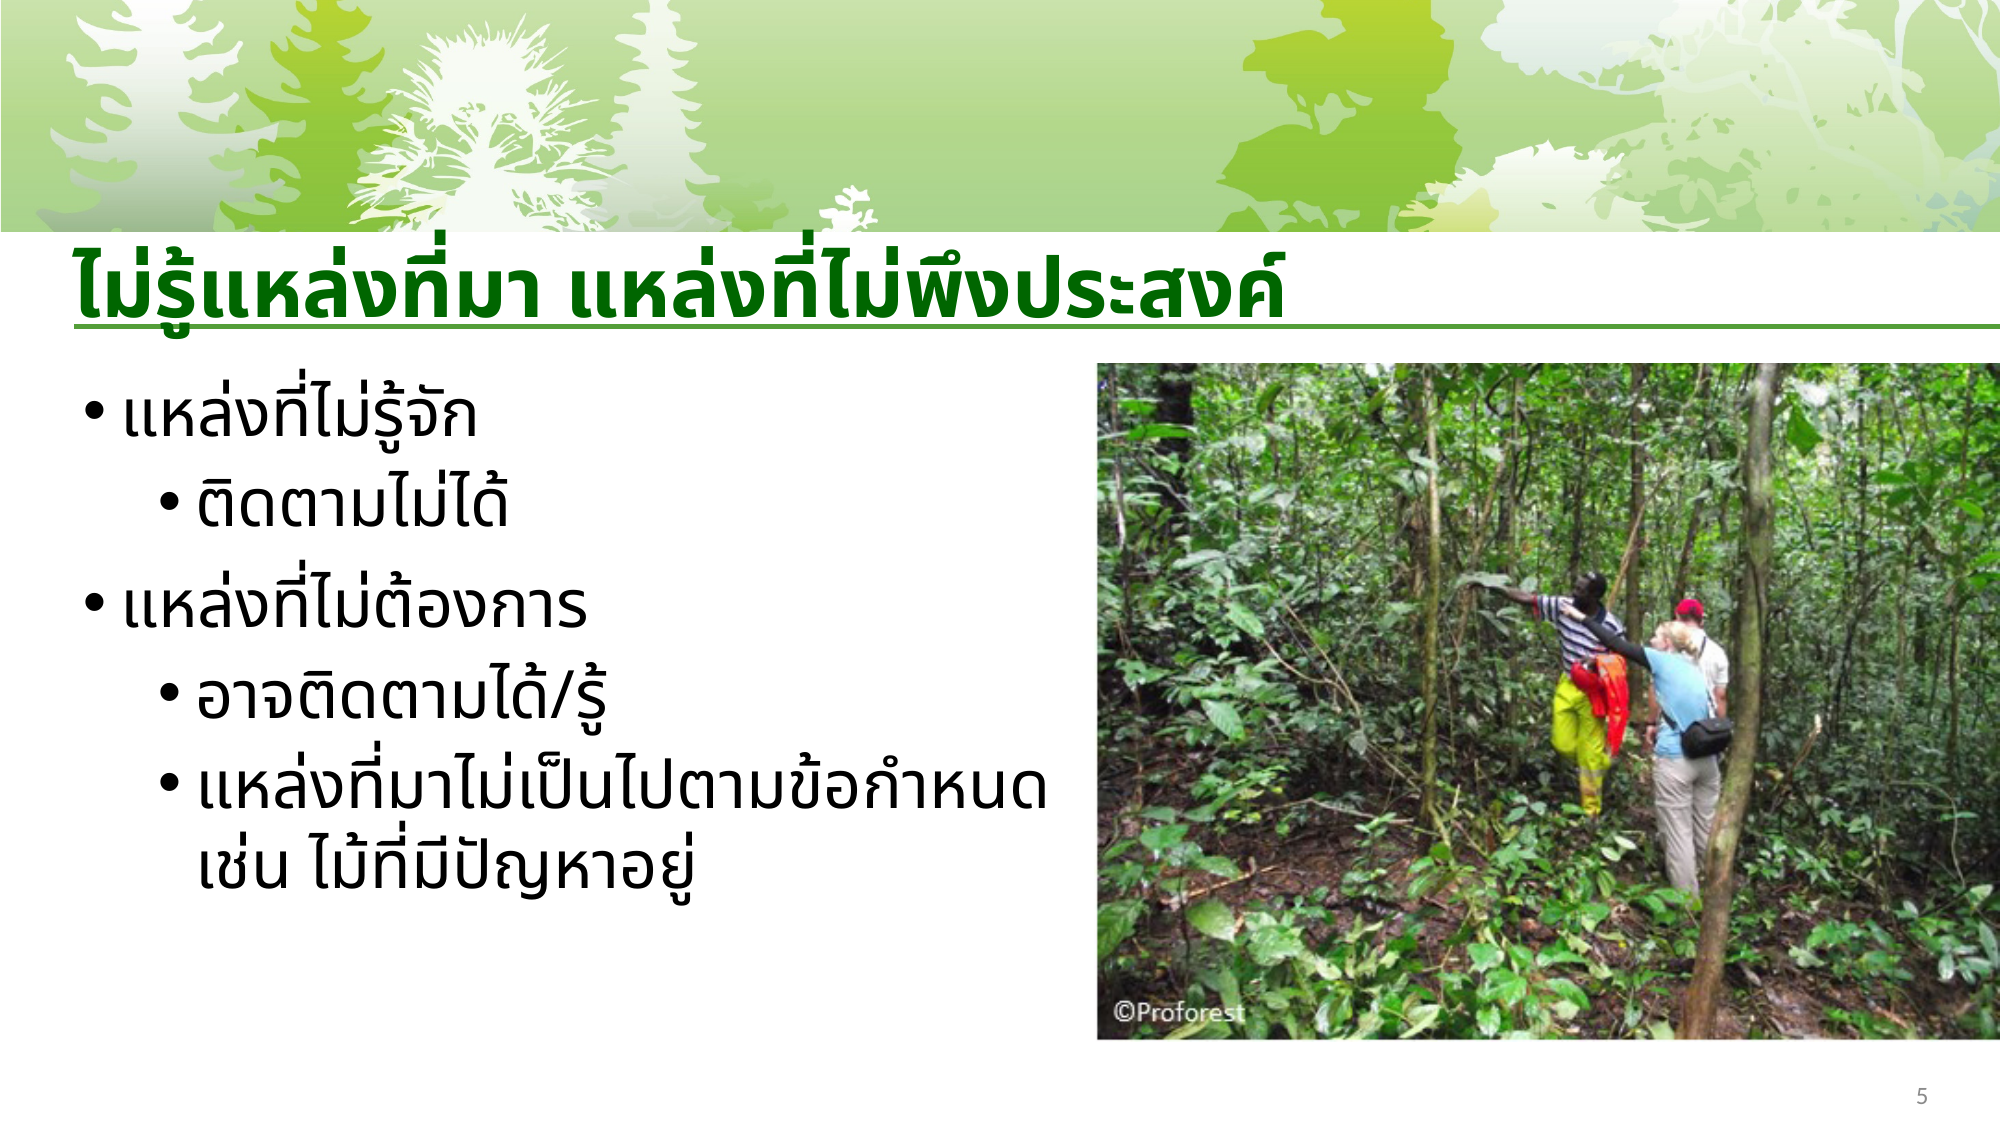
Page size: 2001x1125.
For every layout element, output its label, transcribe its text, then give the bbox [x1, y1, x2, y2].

slide_number 5 [1493, 1065, 1944, 1125]
title ไม่รู้แหล่งที่มา แหล่งที่ไม่พึงประสงค์ [57, 196, 1519, 384]
picture [1094, 363, 2000, 1042]
list แหล่งที่ไม่รู้จัก ติดตามไม่ได้ แหล่งที่ไม่ต้องการ อาจติดตามได้/รู้ แหล่งที่มาไม่เป็นไปตามข้อกำหนด เช่น ไม้ที่มีปัญหาอยู่ [67, 362, 1066, 1091]
picture [0, 0, 2000, 232]
